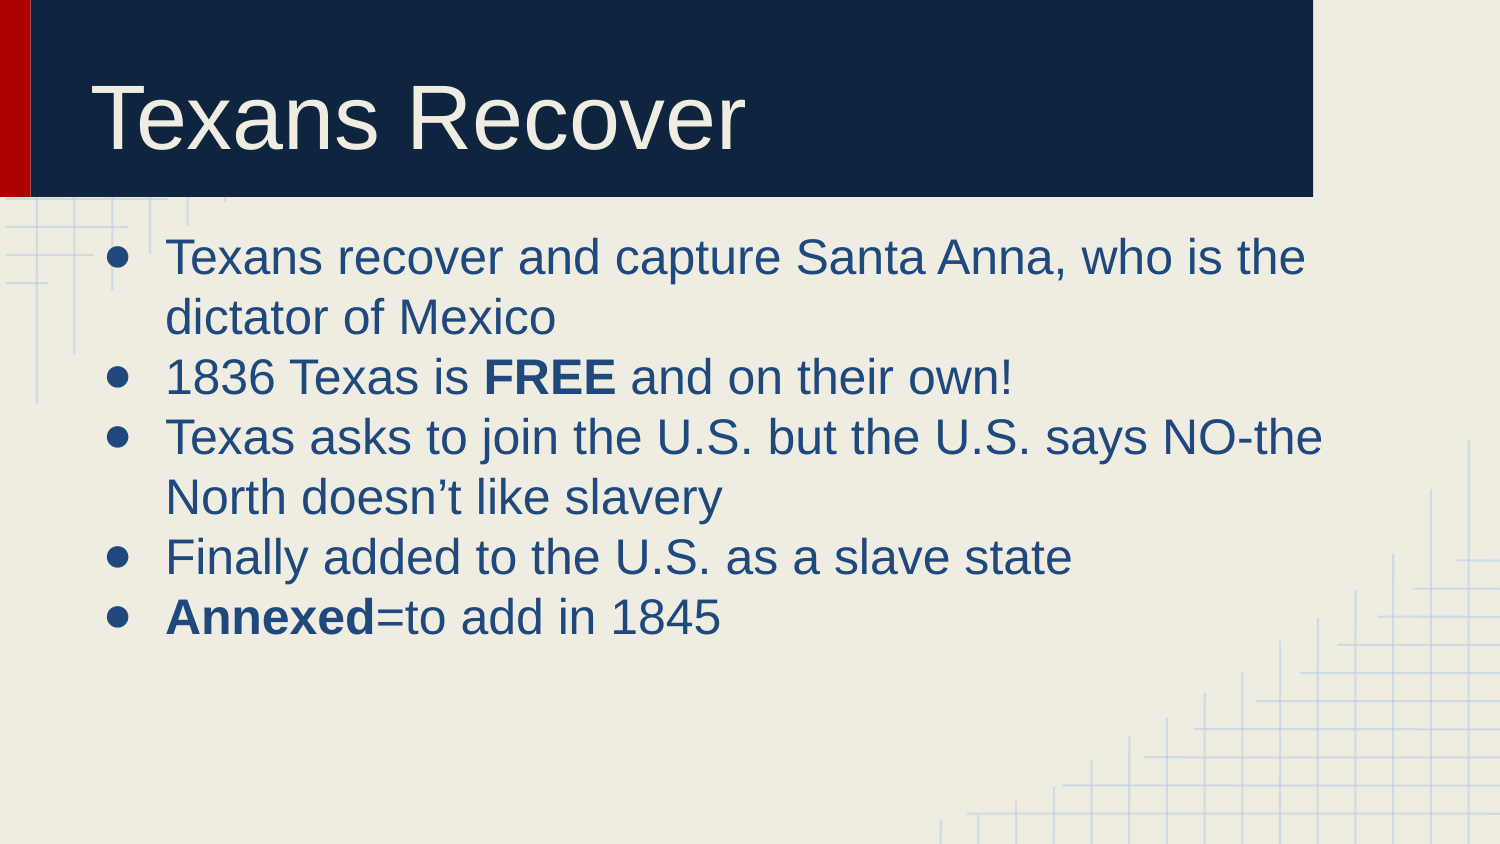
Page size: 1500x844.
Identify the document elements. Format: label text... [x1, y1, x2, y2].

title Texans Recover [75, 16, 1276, 183]
list Texans recover and capture Santa Anna, who is the dictator of Mexico 1836 Texas is FREE and on their own! Texas asks to join the U.S. but the U.S. says NO-the North doesn’t like slavery Finally added to the U.S. as a slave state Annexed=to add in 1845 [75, 209, 1425, 806]
